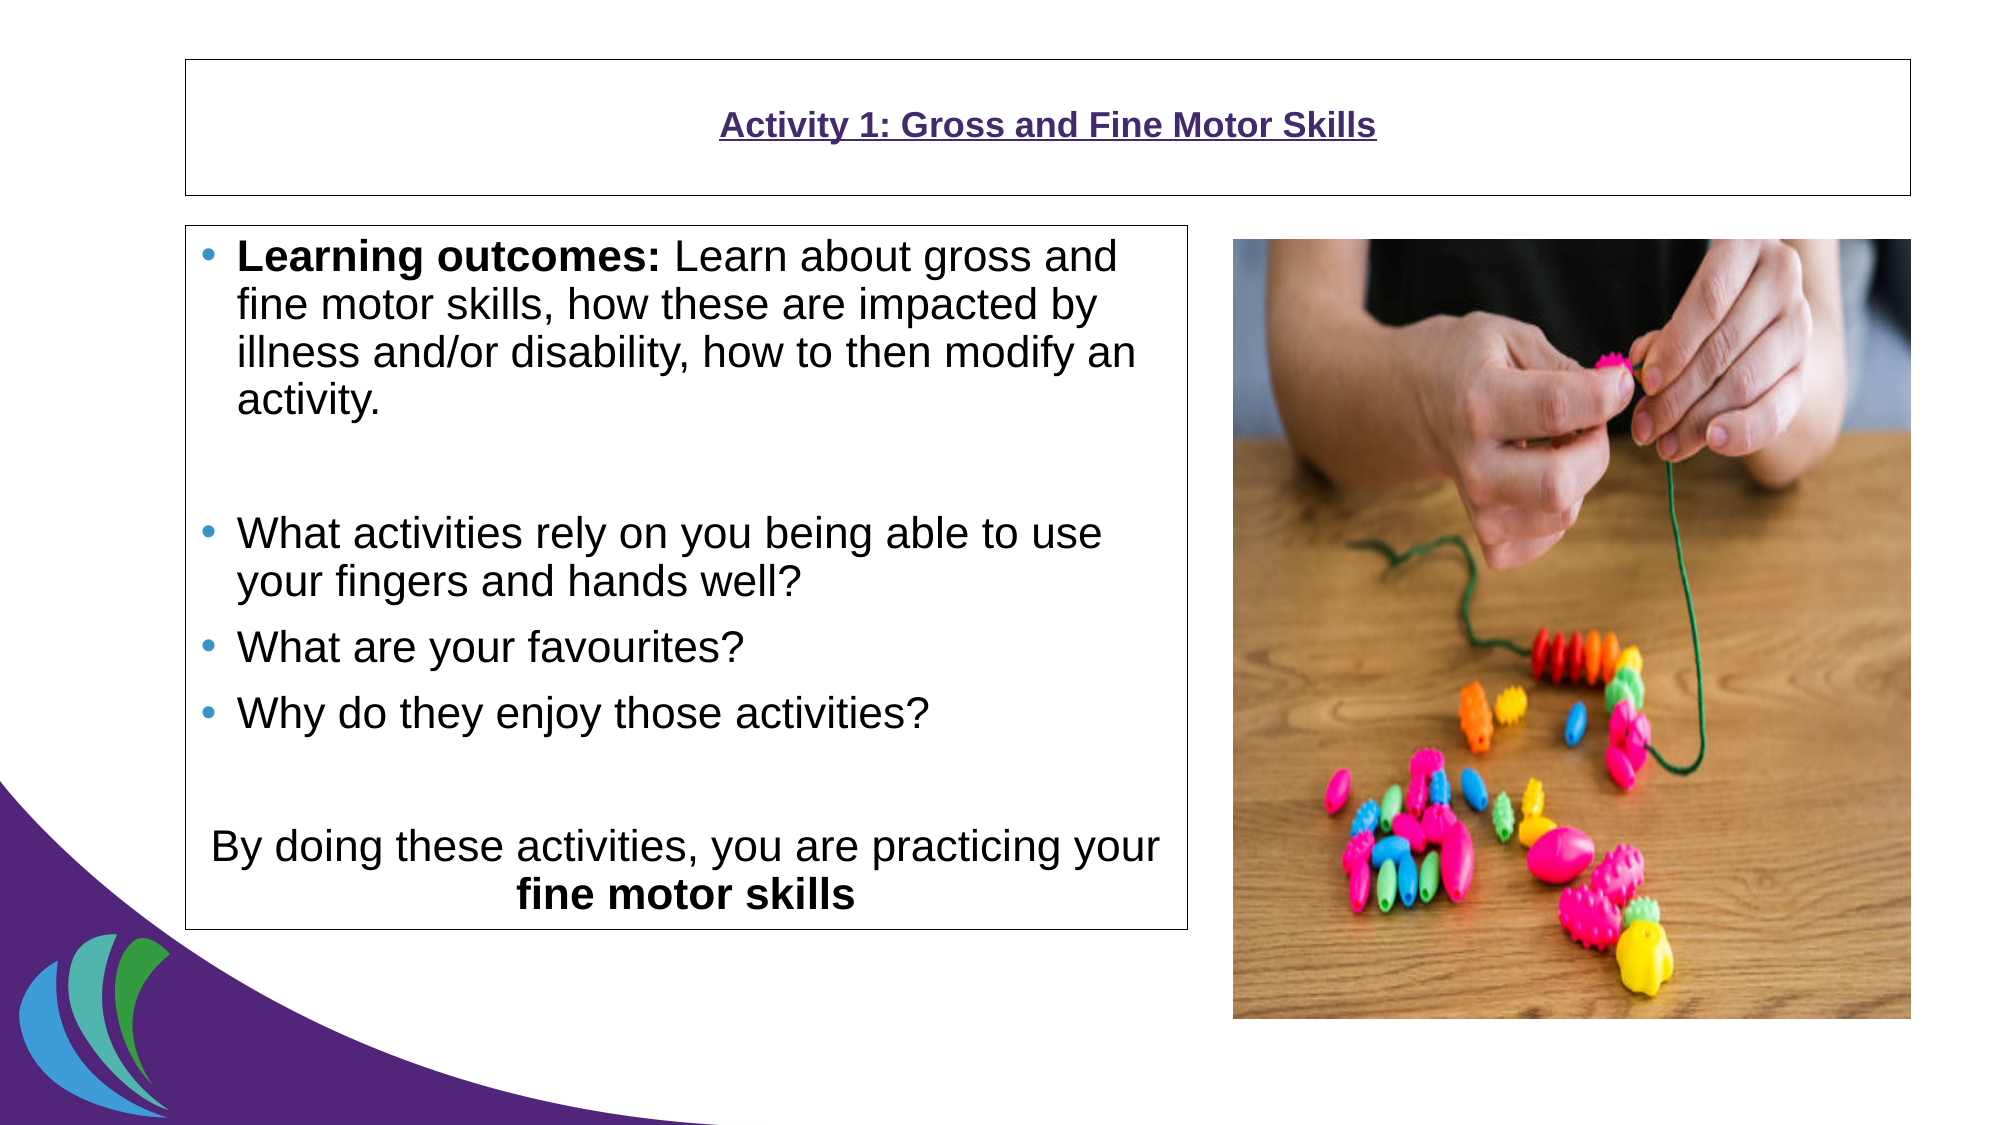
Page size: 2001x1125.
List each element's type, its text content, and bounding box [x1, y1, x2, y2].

picture [0, 1, 2000, 1125]
list Learning outcomes: Learn about gross and fine motor skills, how these are impacted by illness and/or disability, how to then modify an activity. What activities rely on you being able to use your fingers and hands well? What are your favourites? Why do they enjoy those activities? By doing these activities, you are practicing your fine motor skills [185, 225, 1188, 930]
title Activity 1: Gross and Fine Motor Skills [185, 59, 1911, 196]
